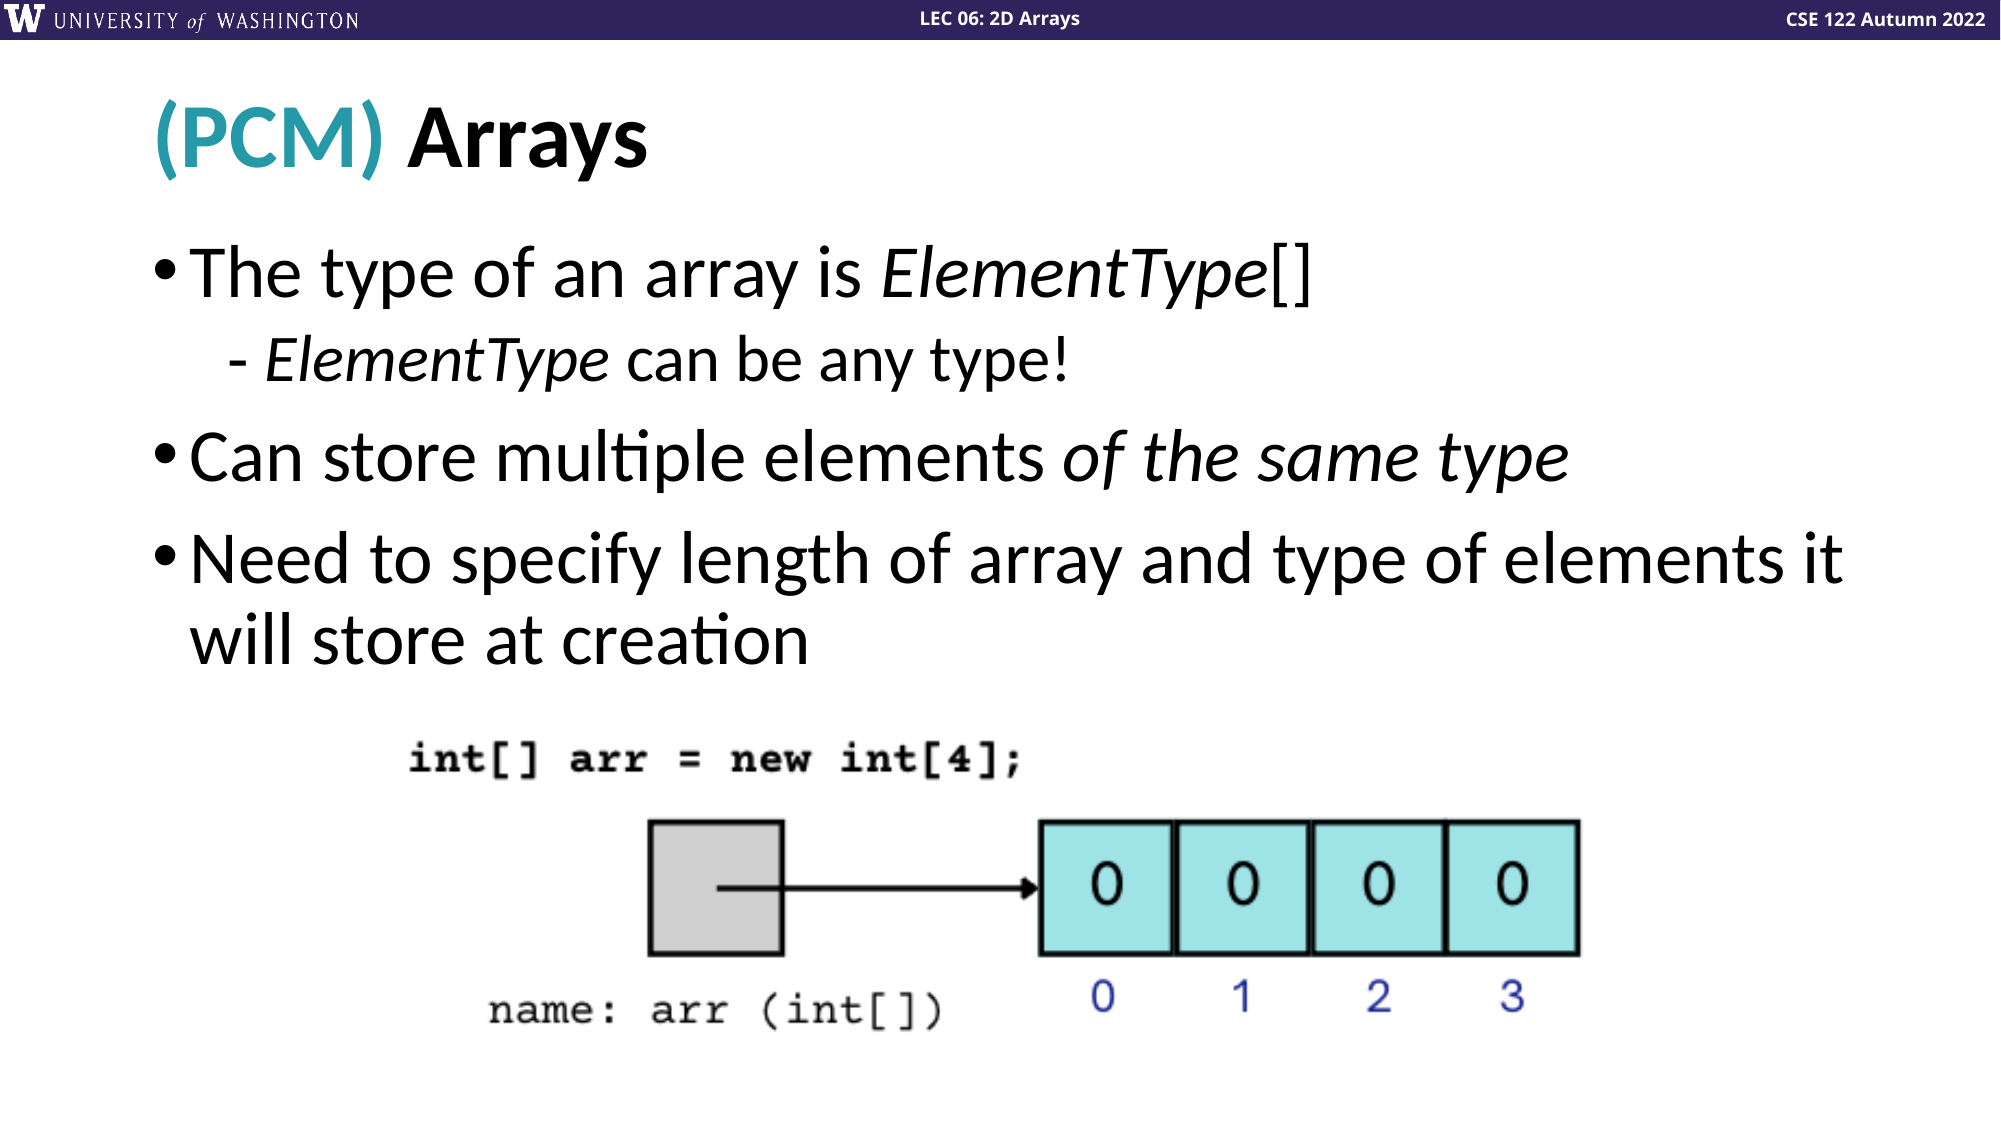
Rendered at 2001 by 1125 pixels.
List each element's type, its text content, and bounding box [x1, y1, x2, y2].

picture [4, 4, 358, 33]
picture [382, 711, 1618, 1067]
list The type of an array is ElementType[] ElementType can be any type! Can store multiple elements of the same type Need to specify length of array and type of elements it will store at creation [137, 224, 1863, 1014]
title (PCM) Arrays [137, 74, 1863, 200]
